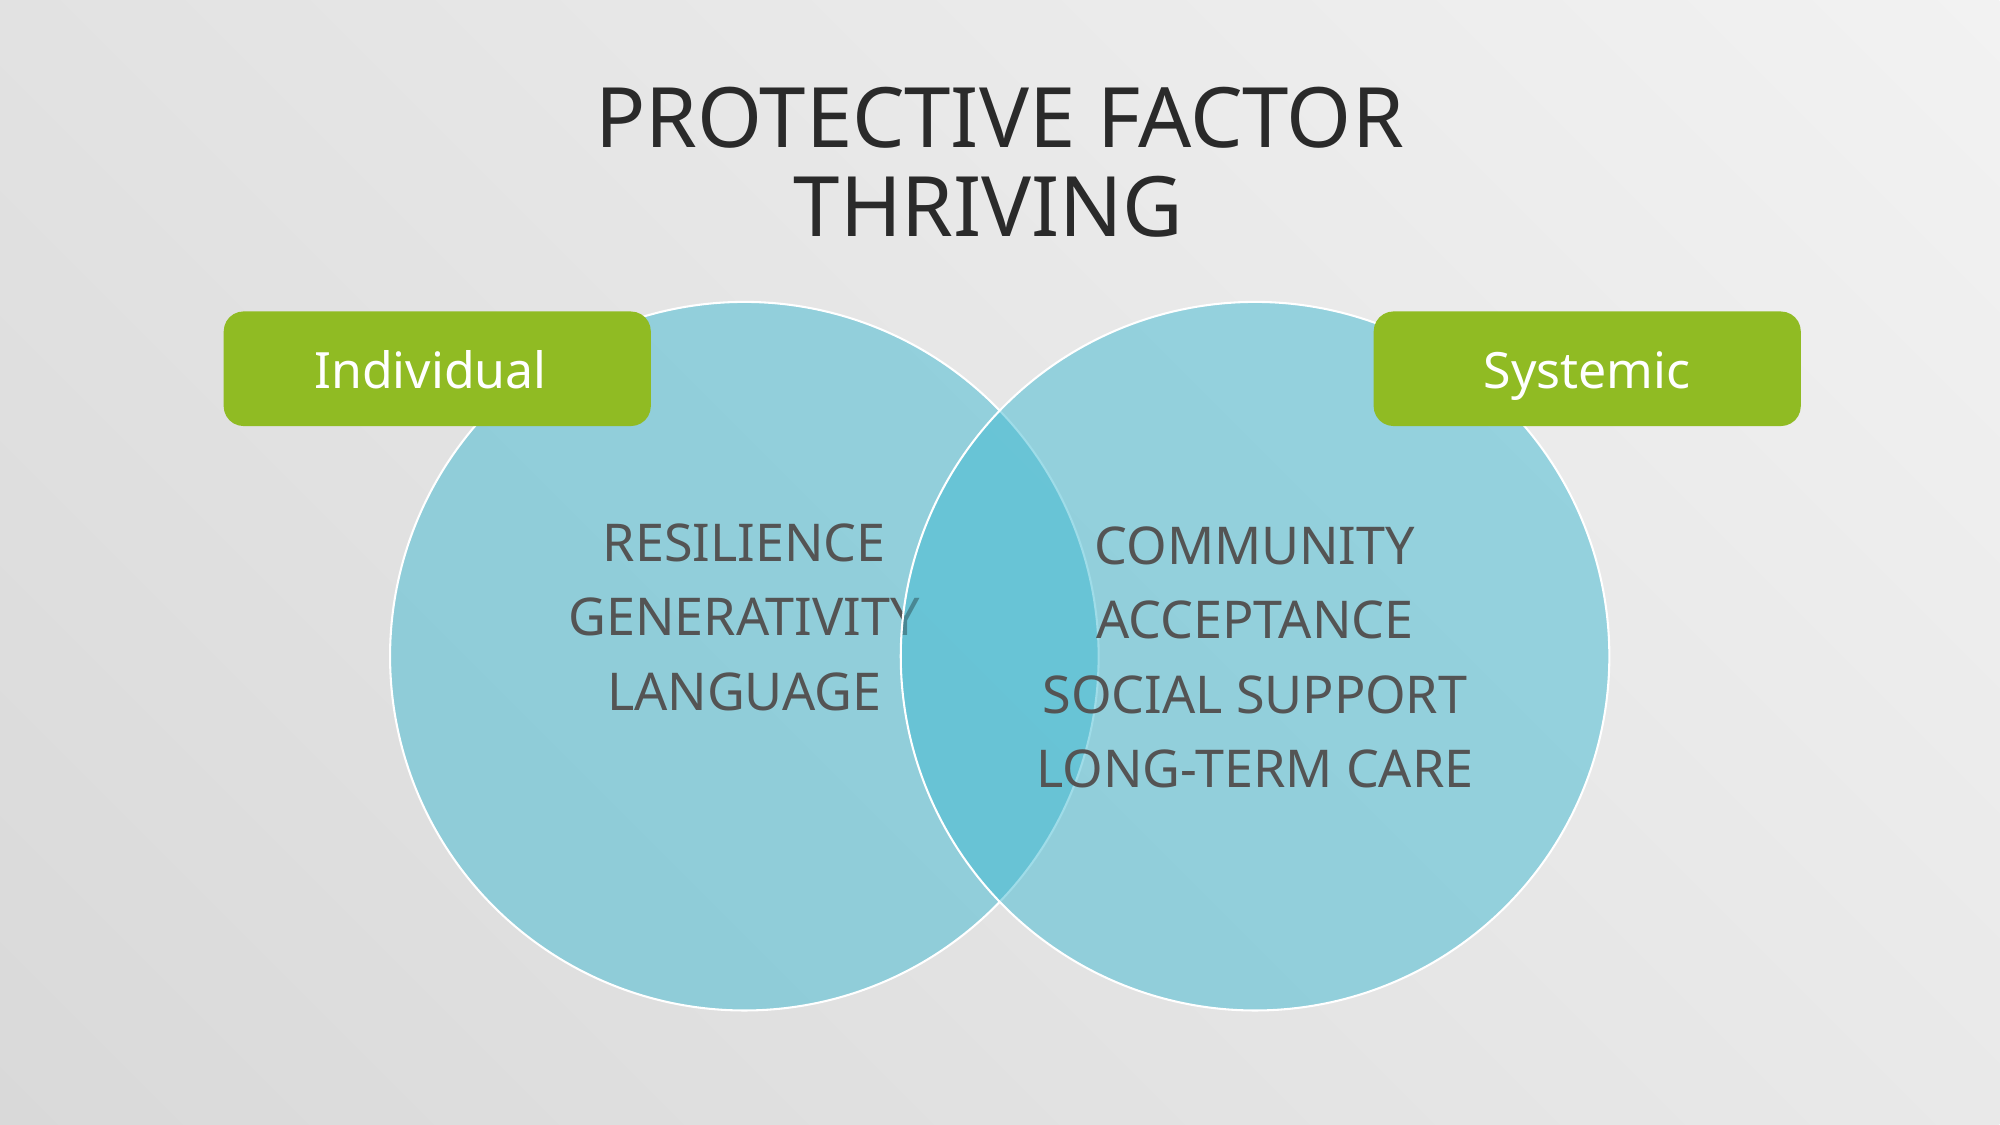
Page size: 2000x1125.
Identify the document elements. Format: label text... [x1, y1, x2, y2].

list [199, 299, 1800, 1013]
title protective factor THRIVING [199, 45, 1800, 263]
